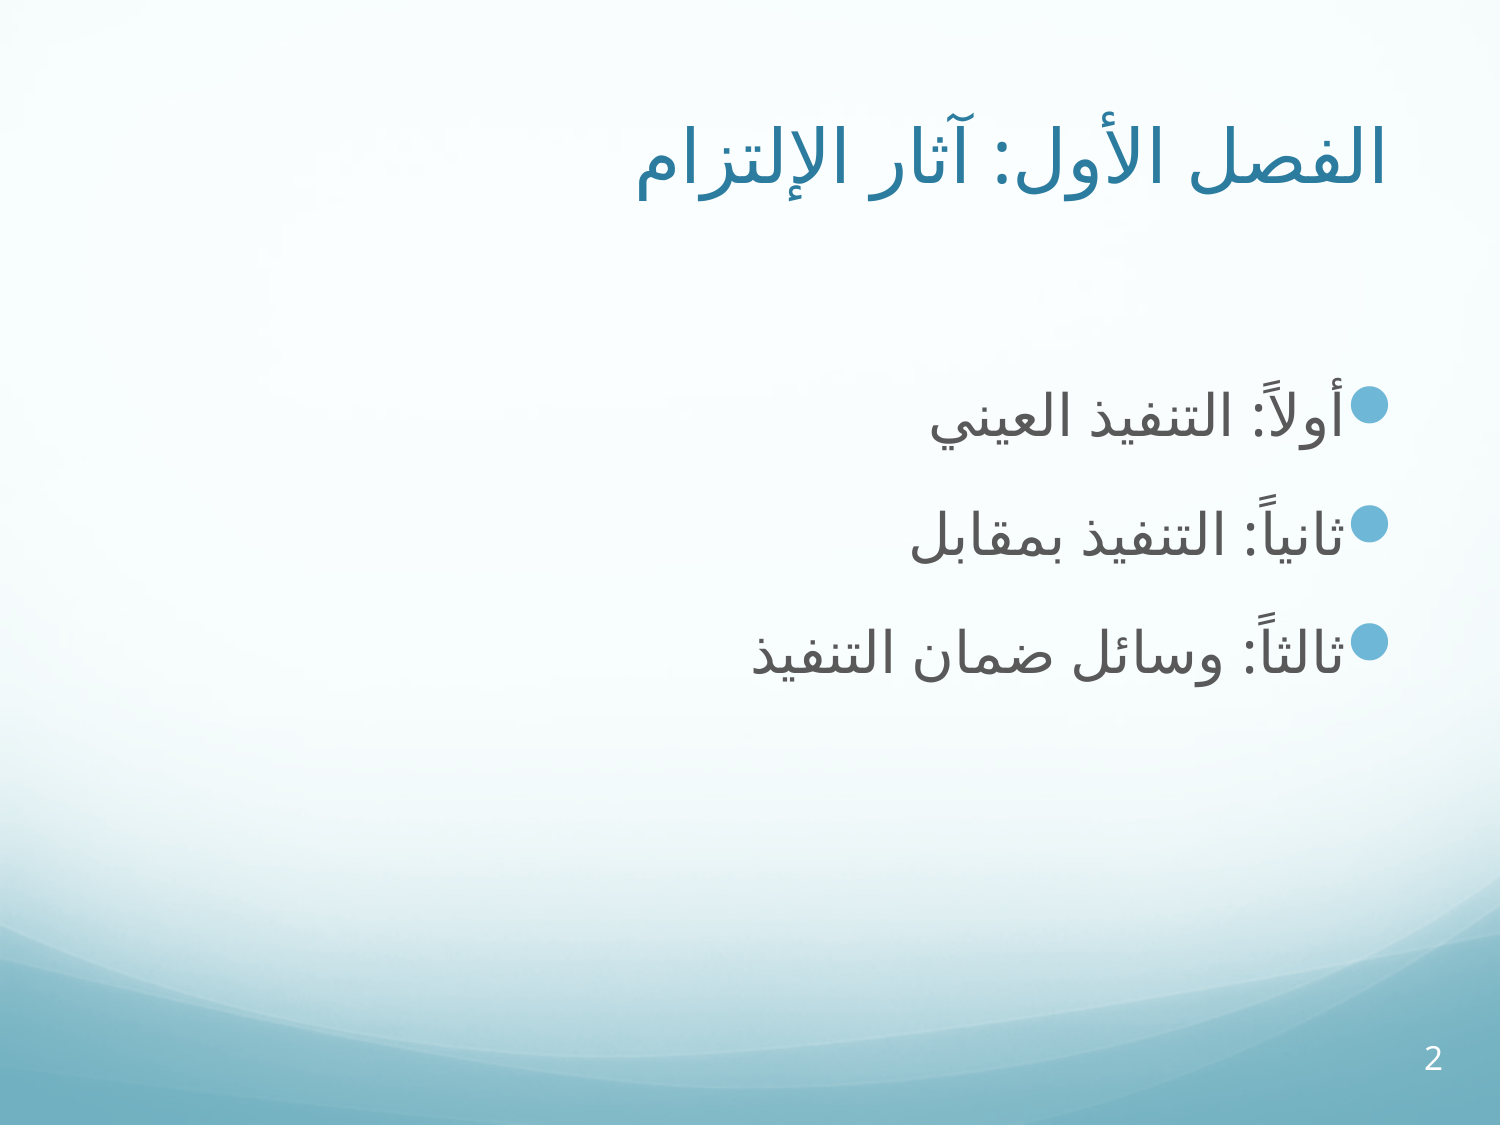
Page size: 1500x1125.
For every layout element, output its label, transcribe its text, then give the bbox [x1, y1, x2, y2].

list أولاً: التنفيذ العيني ثانياً: التنفيذ بمقابل ثالثاً: وسائل ضمان التنفيذ [86, 364, 1425, 1073]
slide_number 2 [1295, 1029, 1459, 1090]
title الفصل الأول: آثار الإلتزام [86, 44, 1425, 206]
